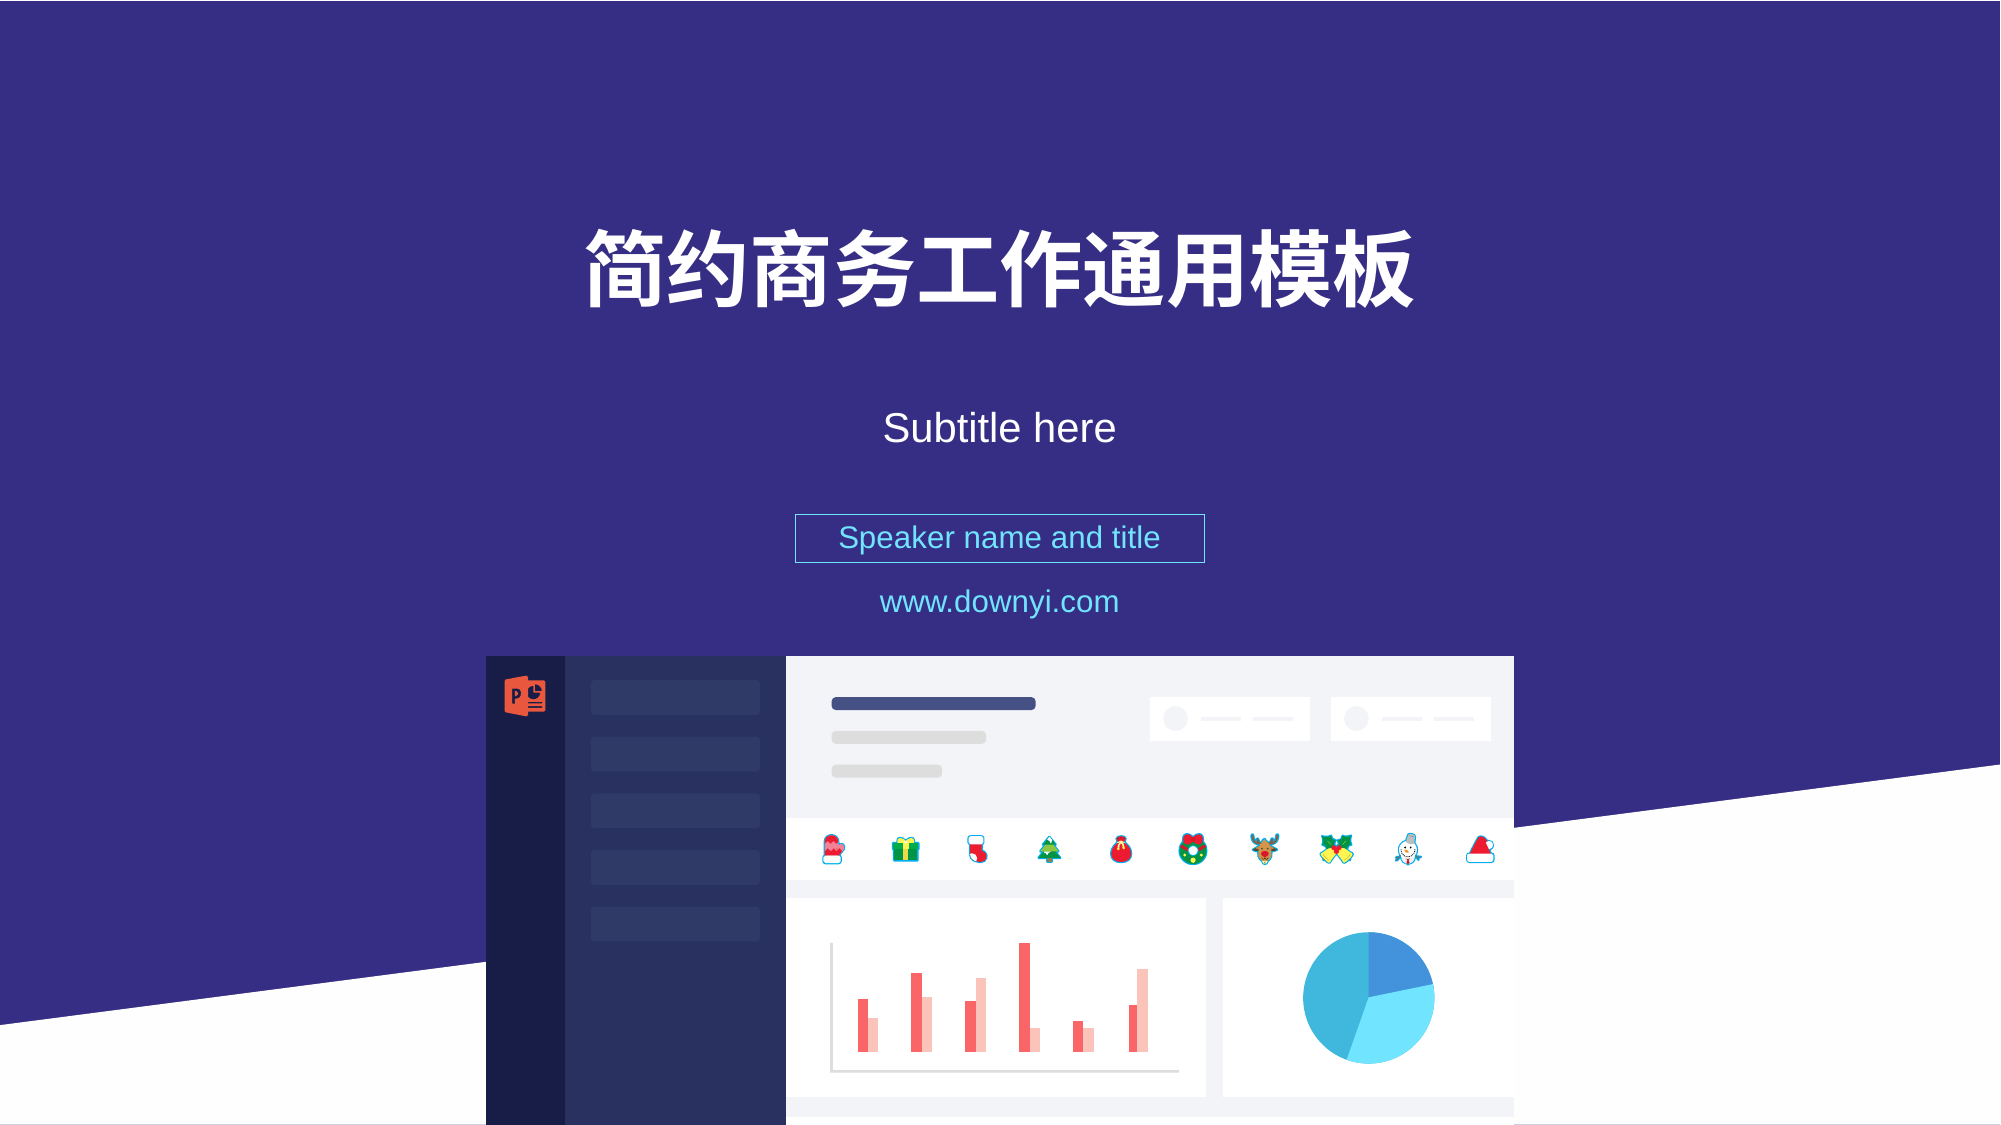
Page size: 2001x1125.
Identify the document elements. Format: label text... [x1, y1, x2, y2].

subtitle Subtitle here [109, 382, 1890, 475]
title 简约商务工作通用模板 [109, 168, 1890, 379]
list www.downyi.com [109, 578, 1890, 627]
list Speaker name and title [795, 514, 1205, 563]
